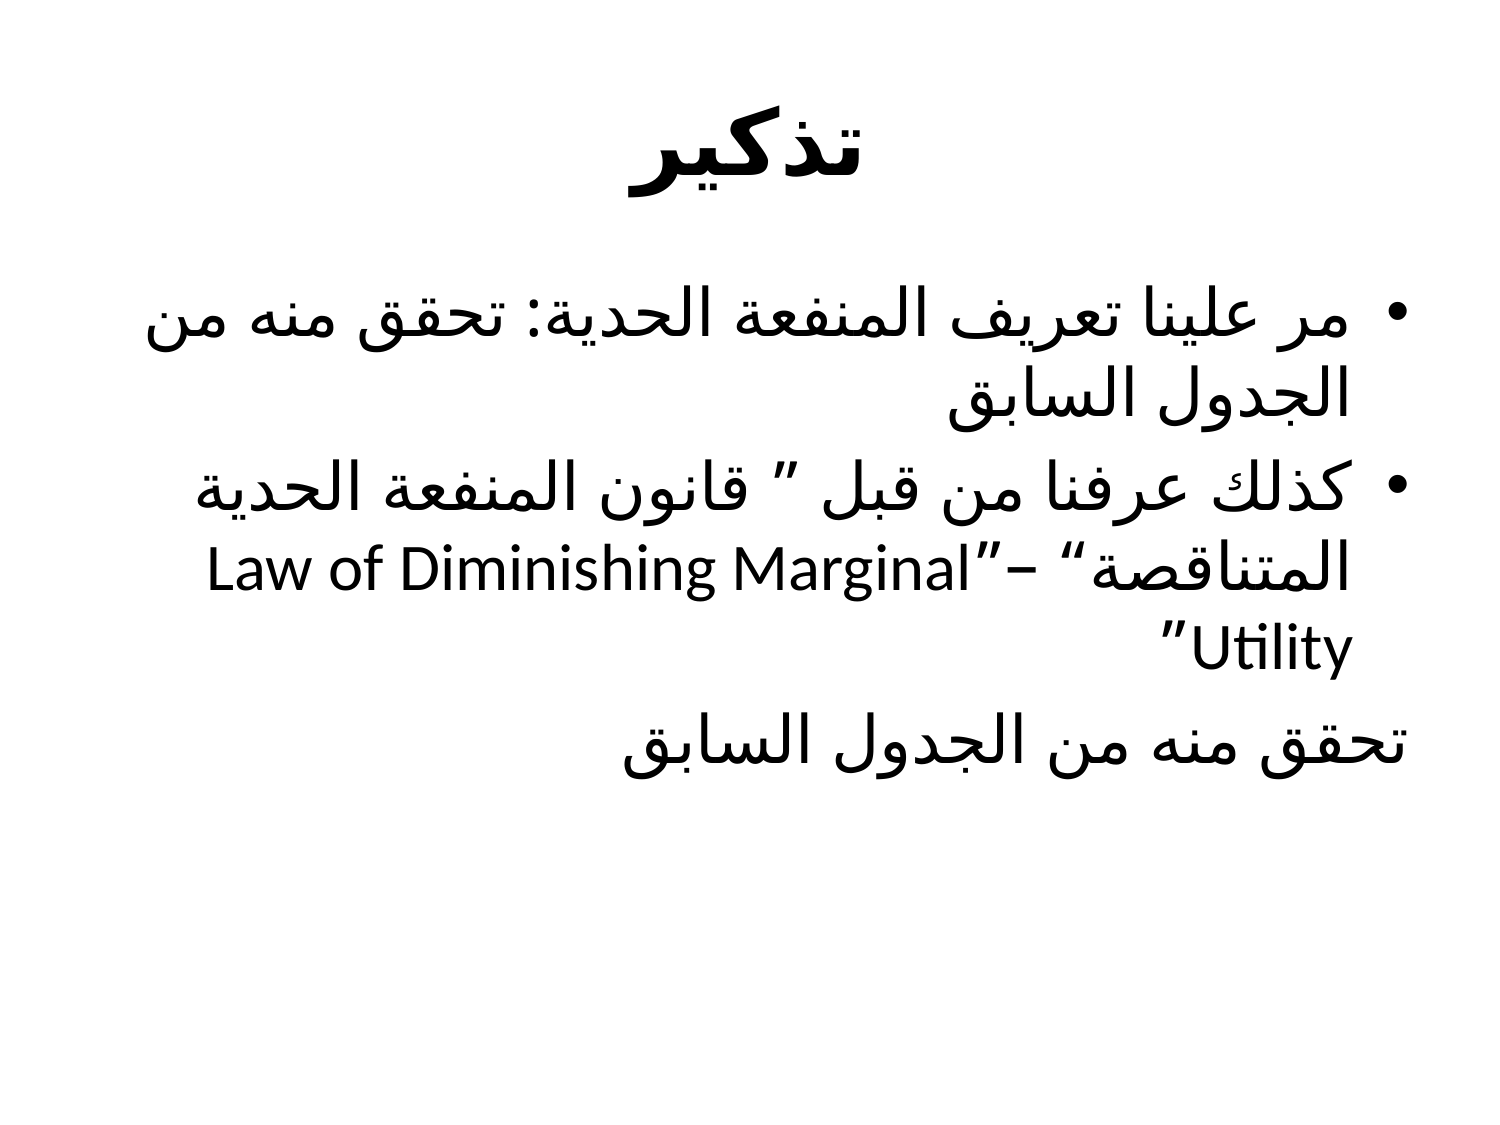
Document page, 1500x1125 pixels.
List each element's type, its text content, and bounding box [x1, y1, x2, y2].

title تذكير [75, 45, 1425, 233]
list مر علينا تعريف المنفعة الحدية: تحقق منه من الجدول السابق كذلك عرفنا من قبل ” قانون المنفعة الحدية المتناقصة“ –”Law of Diminishing Marginal Utility” تحقق منه من الجدول السابق [53, 262, 1425, 1005]
